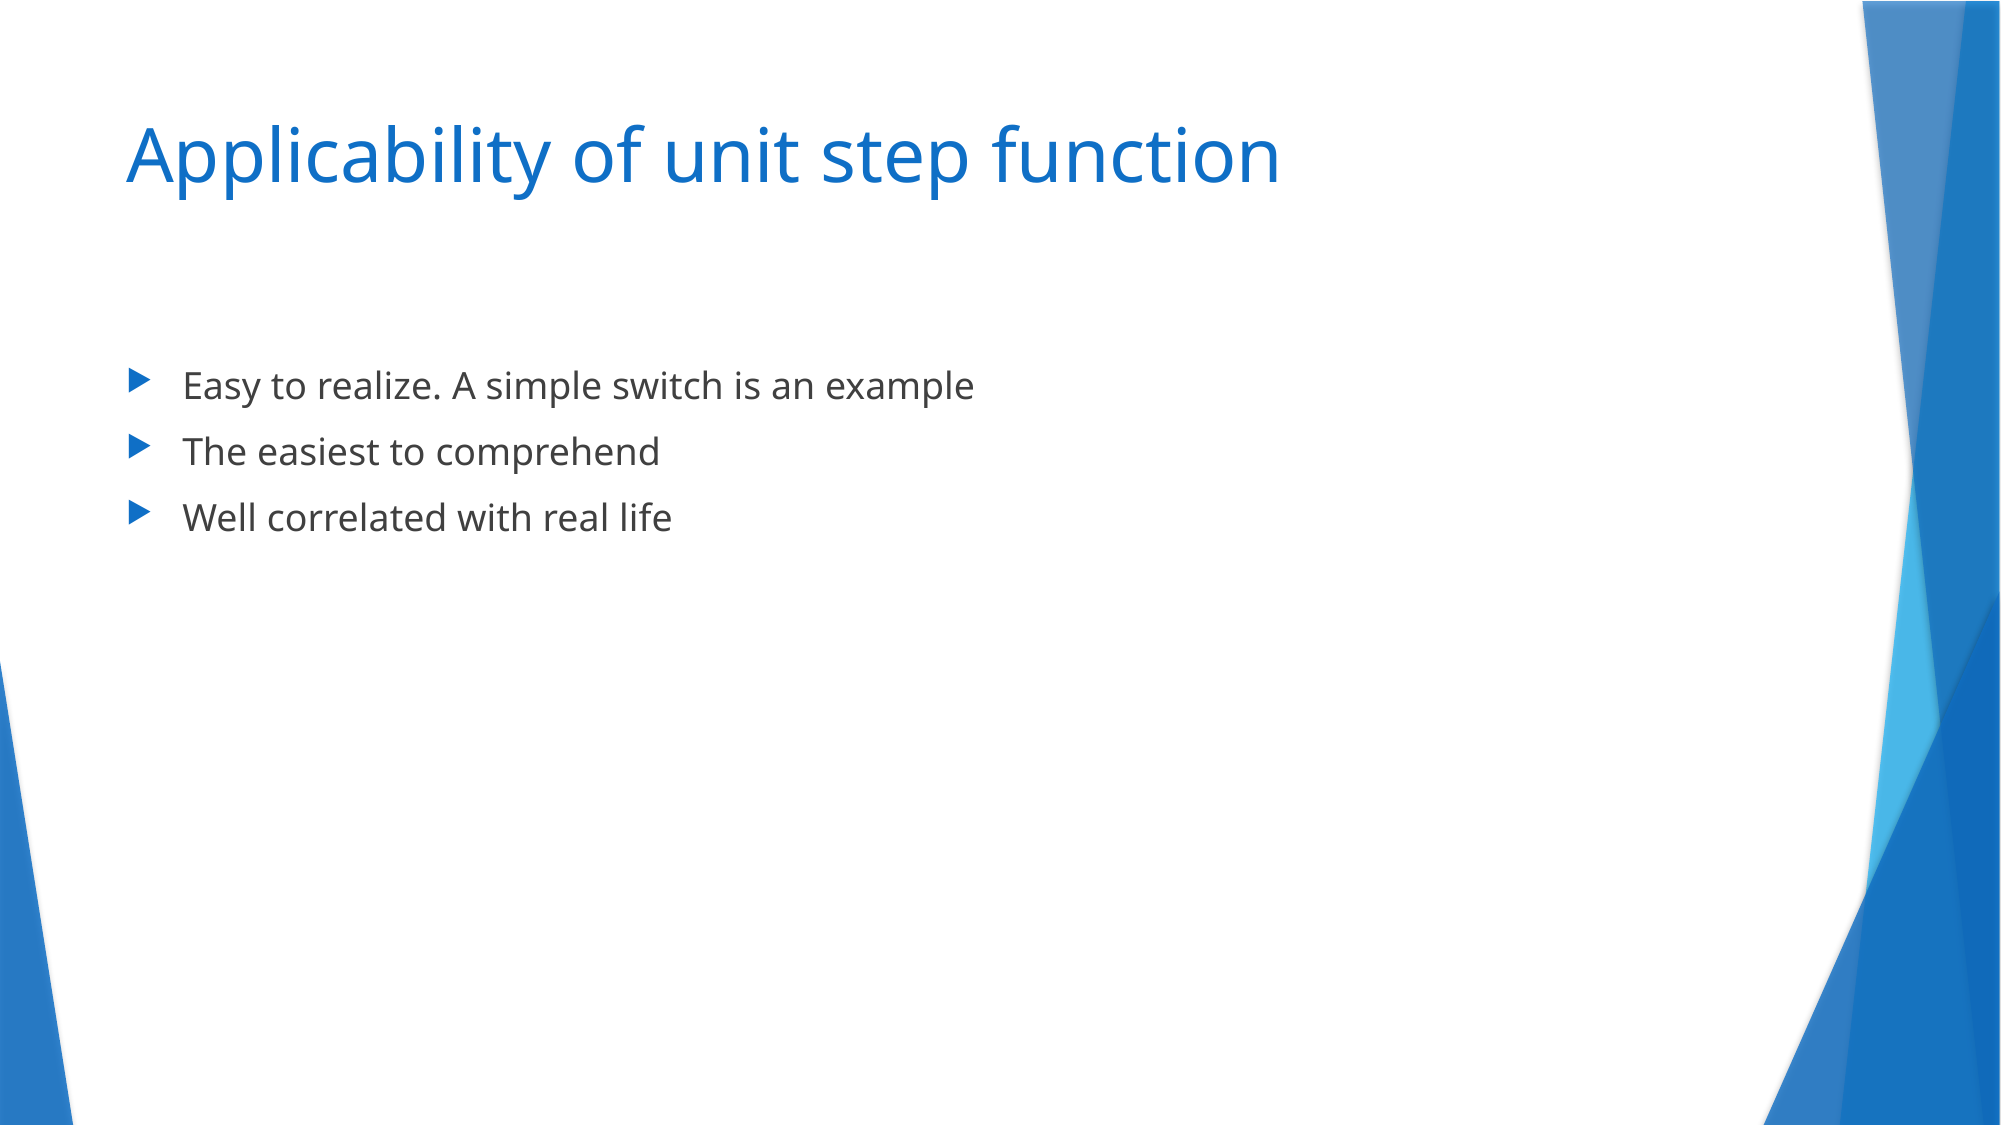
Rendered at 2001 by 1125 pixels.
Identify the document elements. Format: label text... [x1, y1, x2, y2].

title Applicability of unit step function [111, 99, 1522, 317]
list Easy to realize. A simple switch is an example The easiest to comprehend Well correlated with real life [111, 354, 1522, 992]
